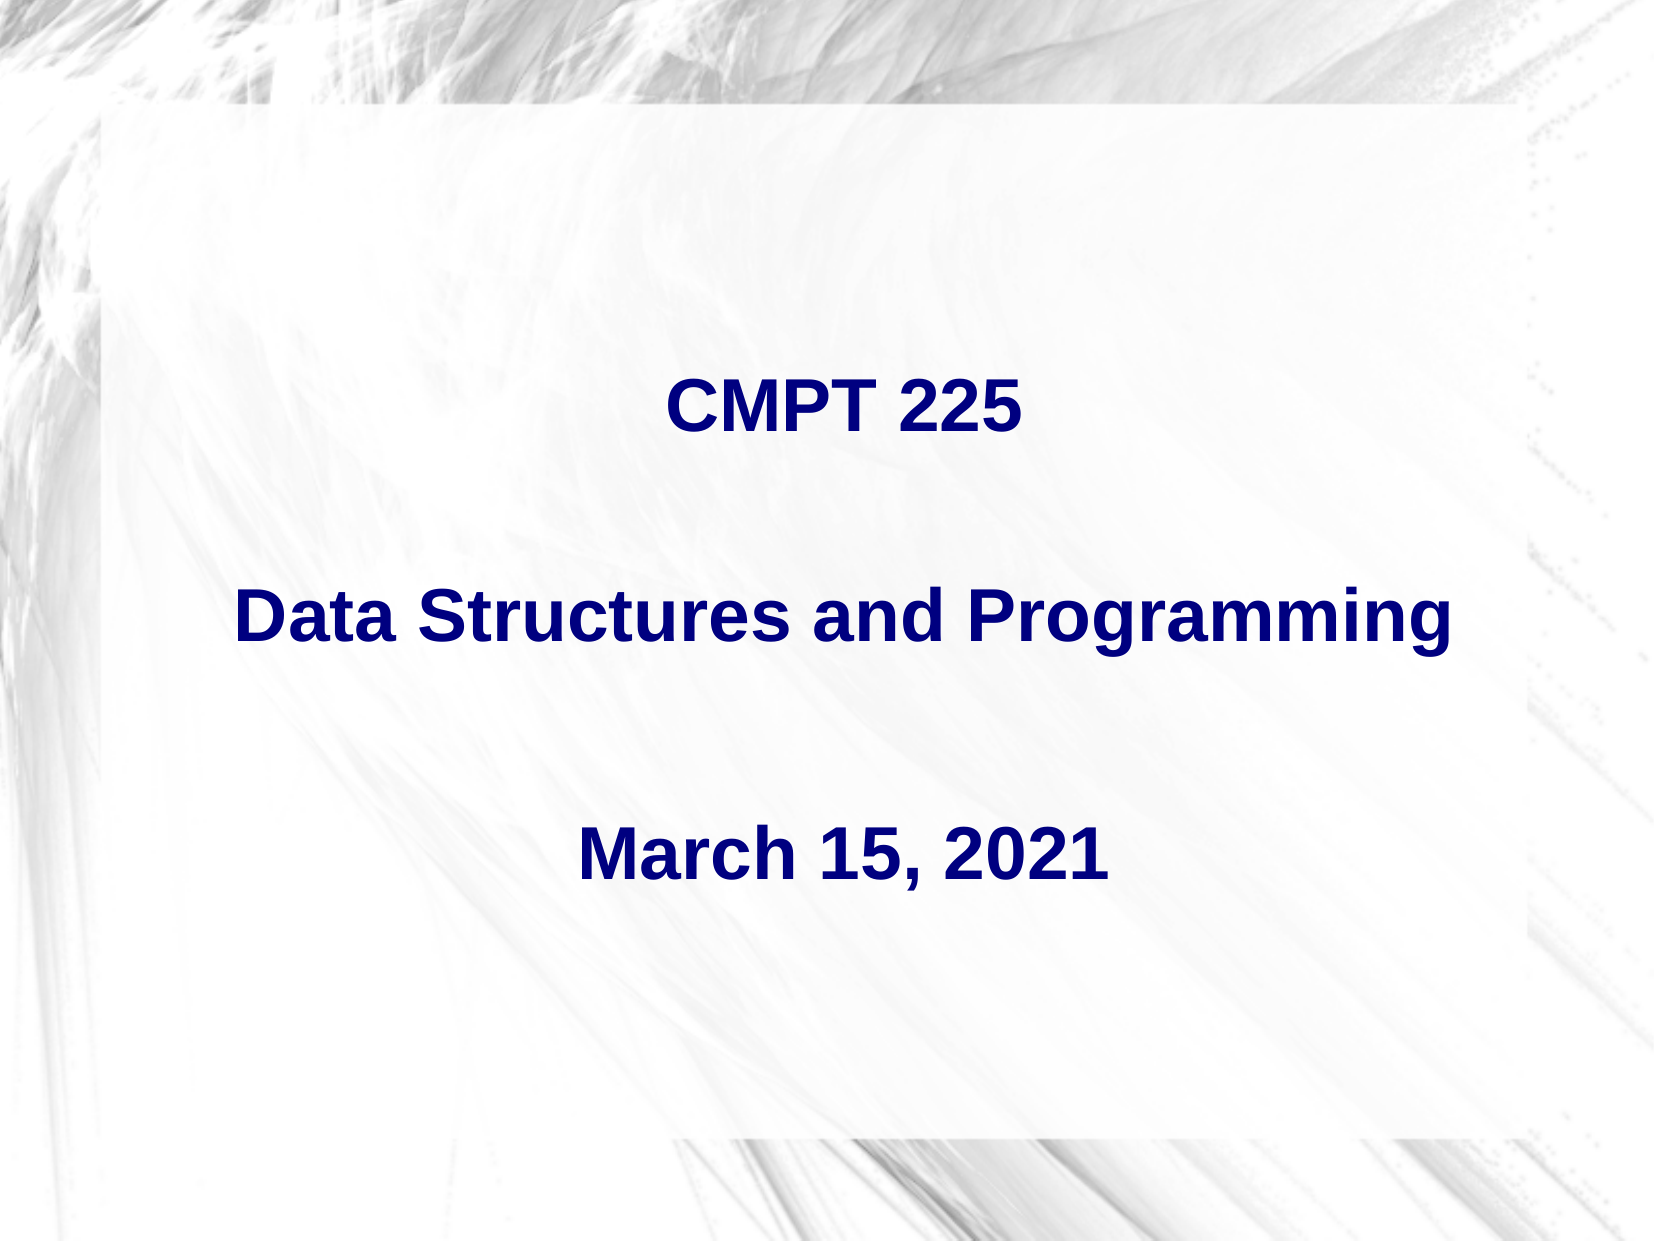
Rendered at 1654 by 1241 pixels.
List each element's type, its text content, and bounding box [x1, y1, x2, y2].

list CMPT 225 Data Structures and Programming March 15, 2021 [118, 237, 1571, 1134]
picture [0, 0, 1654, 1241]
